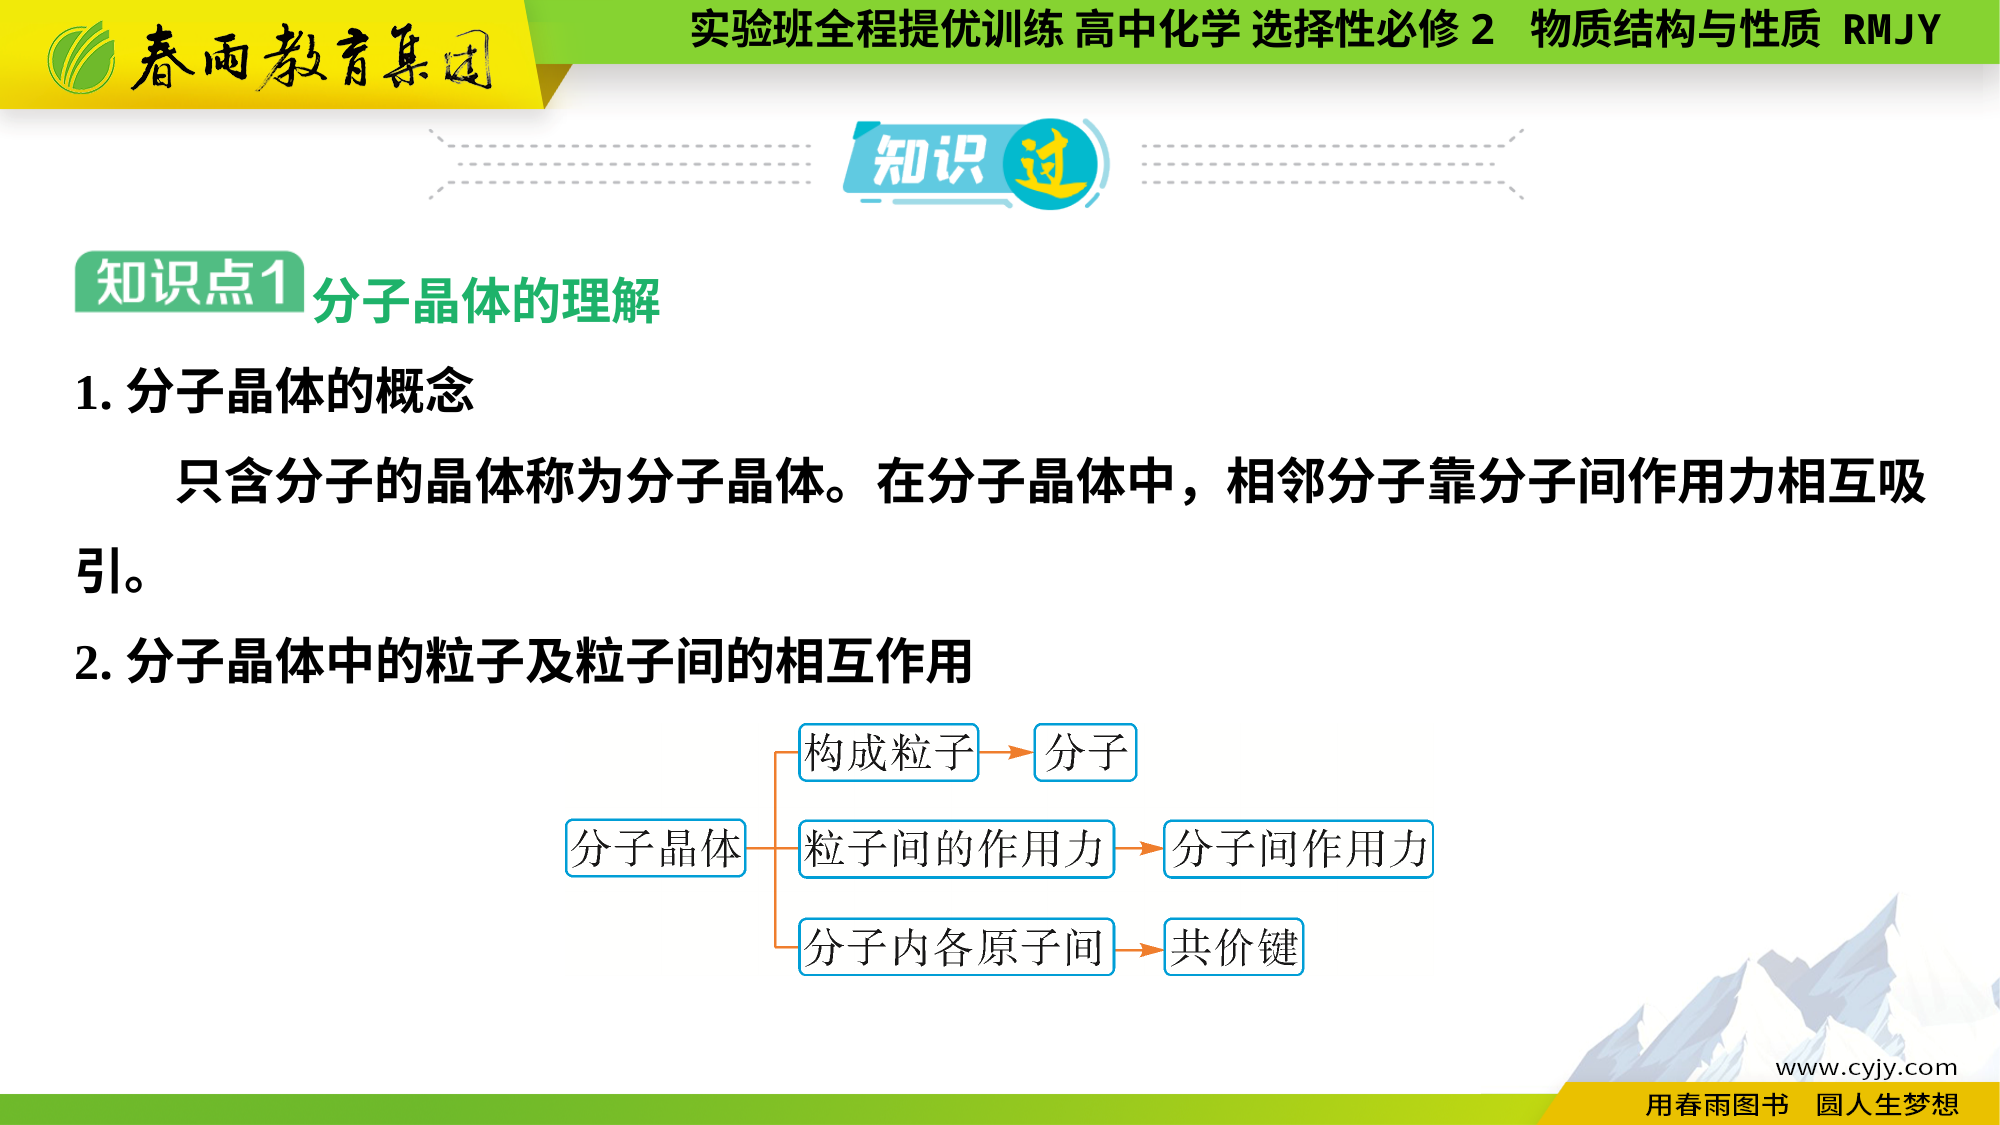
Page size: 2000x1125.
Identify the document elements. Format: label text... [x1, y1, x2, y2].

list 分子晶体的理解 1.分子晶体的概念 只含分子的晶体称为分子晶体。在分子晶体中，相邻分子靠分子间作用力相互吸引。 2.分子晶体中的粒子及粒子间的相互作用 [59, 232, 1944, 691]
picture [0, 0, 2000, 1125]
